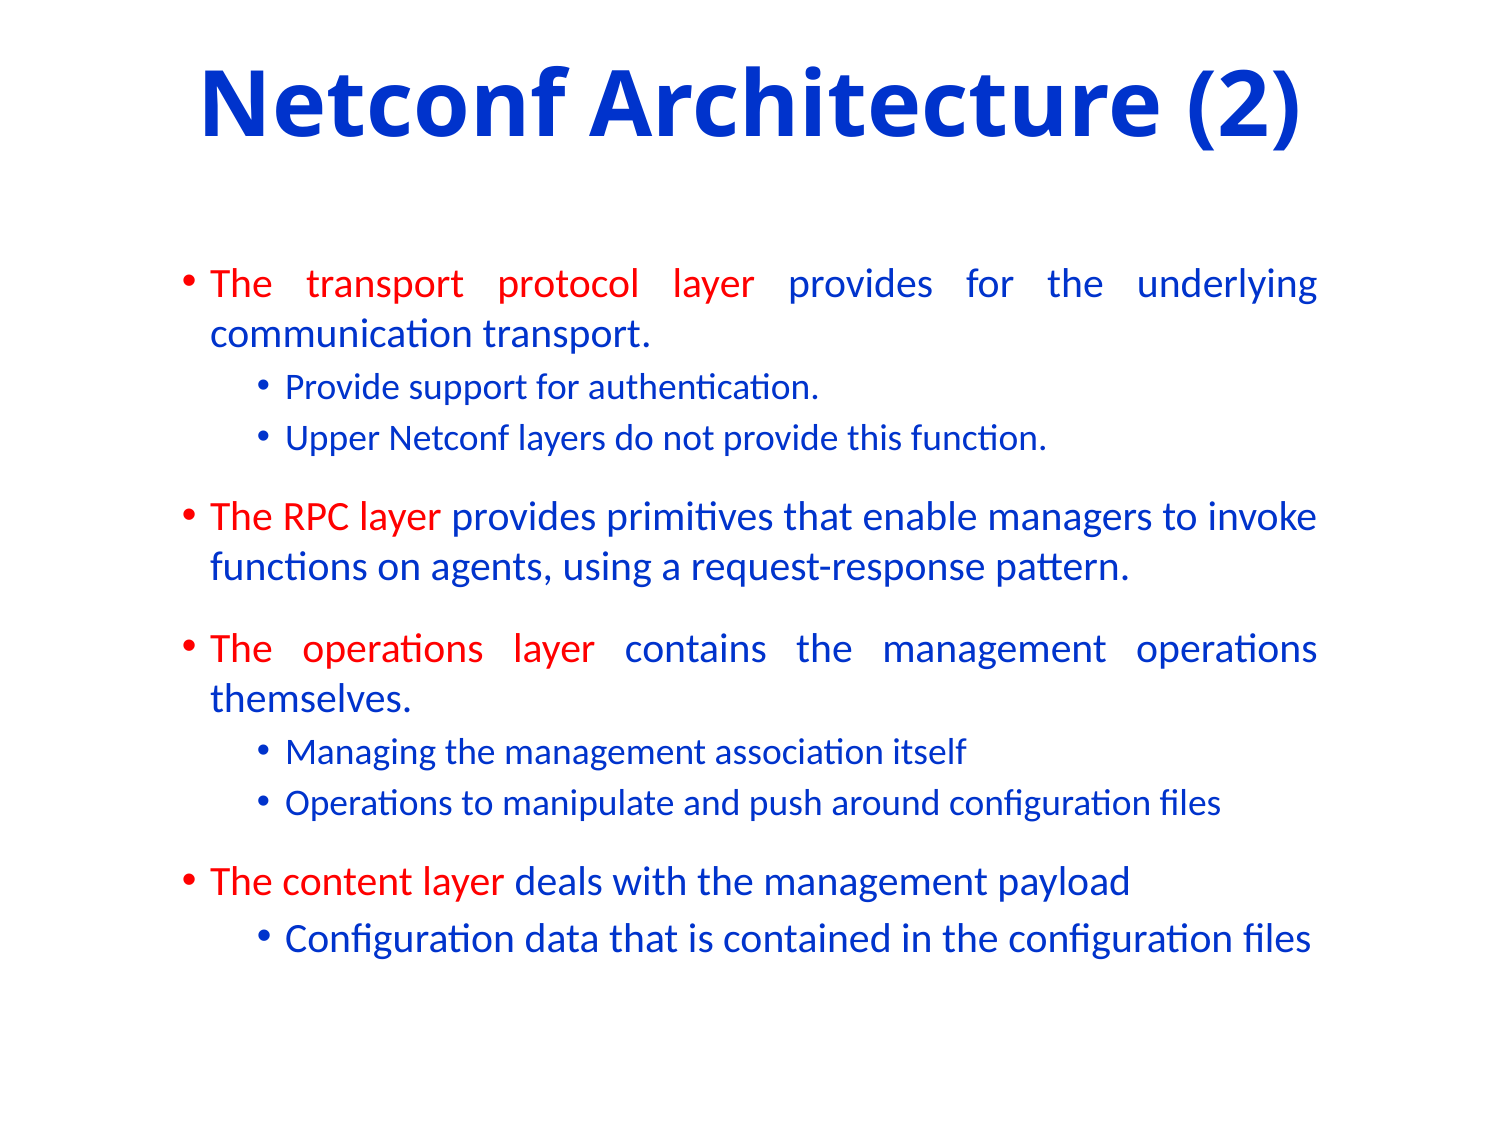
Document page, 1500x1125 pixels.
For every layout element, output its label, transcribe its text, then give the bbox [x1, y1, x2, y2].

title Netconf Architecture (2) [0, 24, 1500, 175]
text_box The transport protocol layer provides for the underlying communication transport. Provide support for authentication. Upper Netconf layers do not provide this function. The RPC layer provides primitives that enable managers to invoke functions on agents, using a request-response pattern. The operations layer contains the management operations themselves. Managing the management association itself Operations to manipulate and push around configuration files The content layer deals with the management payload Configuration data that is contained in the configuration files [167, 247, 1333, 968]
